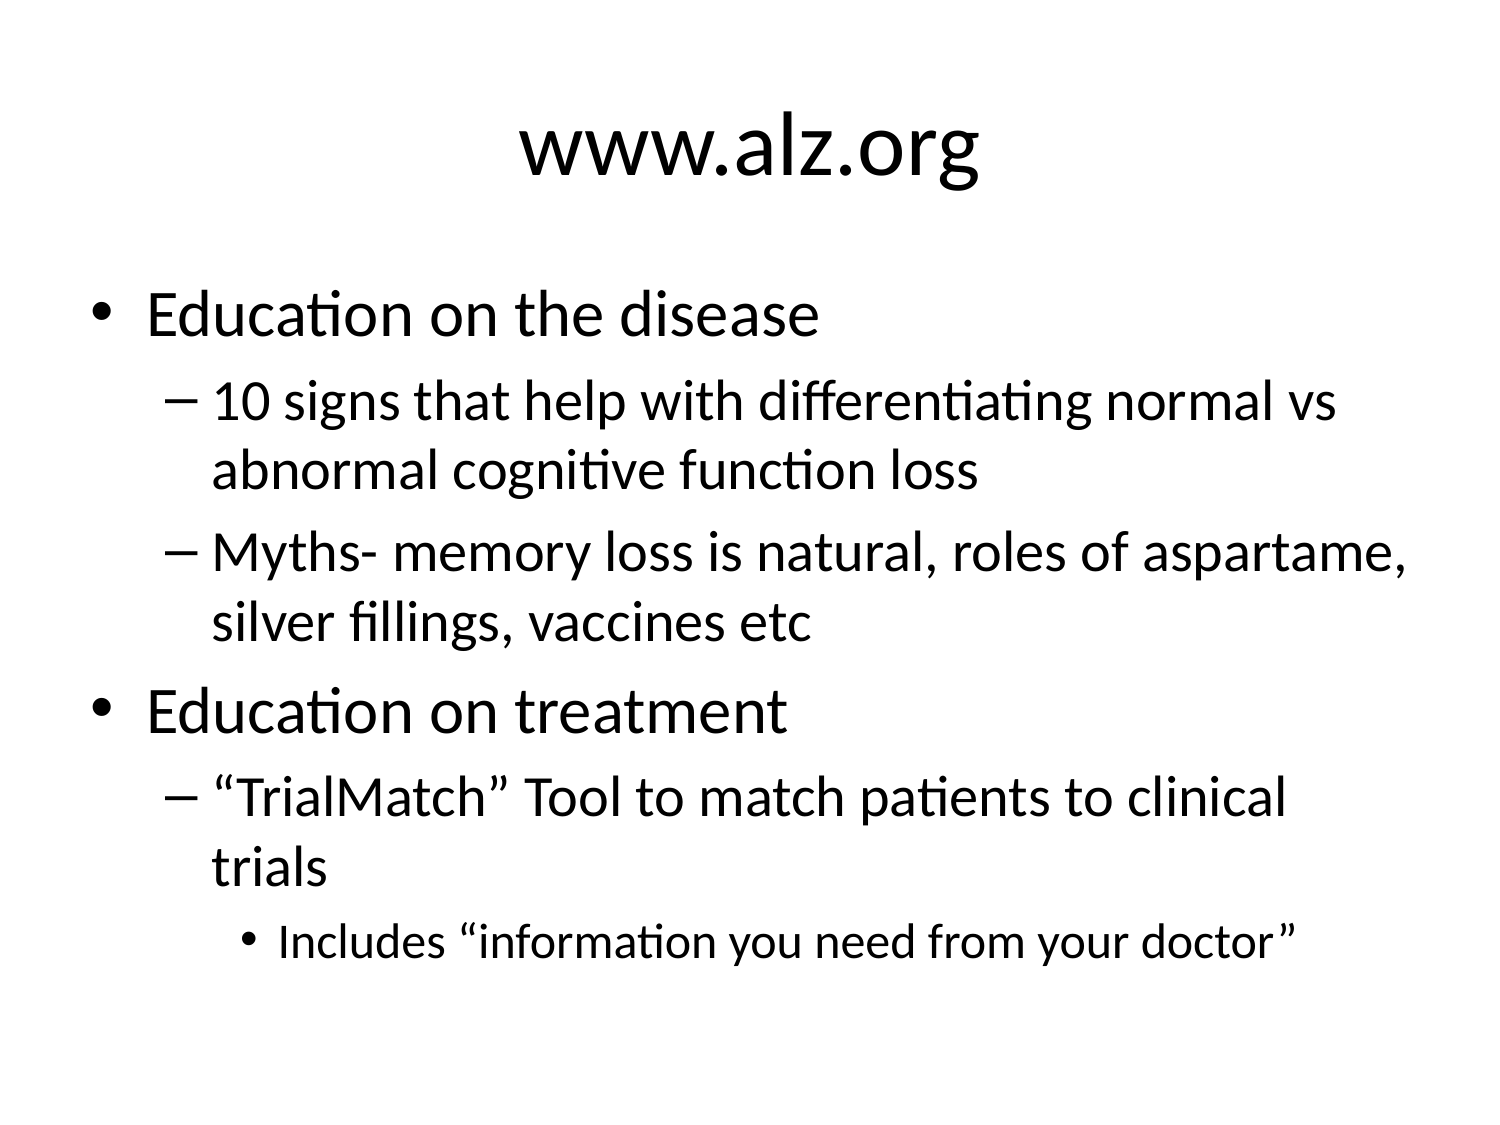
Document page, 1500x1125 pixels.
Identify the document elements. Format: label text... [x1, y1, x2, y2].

title www.alz.org [75, 45, 1425, 233]
list Education on the disease 10 signs that help with differentiating normal vs abnormal cognitive function loss Myths- memory loss is natural, roles of aspartame, silver fillings, vaccines etc Education on treatment “TrialMatch” Tool to match patients to clinical trials Includes “information you need from your doctor” [75, 262, 1425, 1005]
